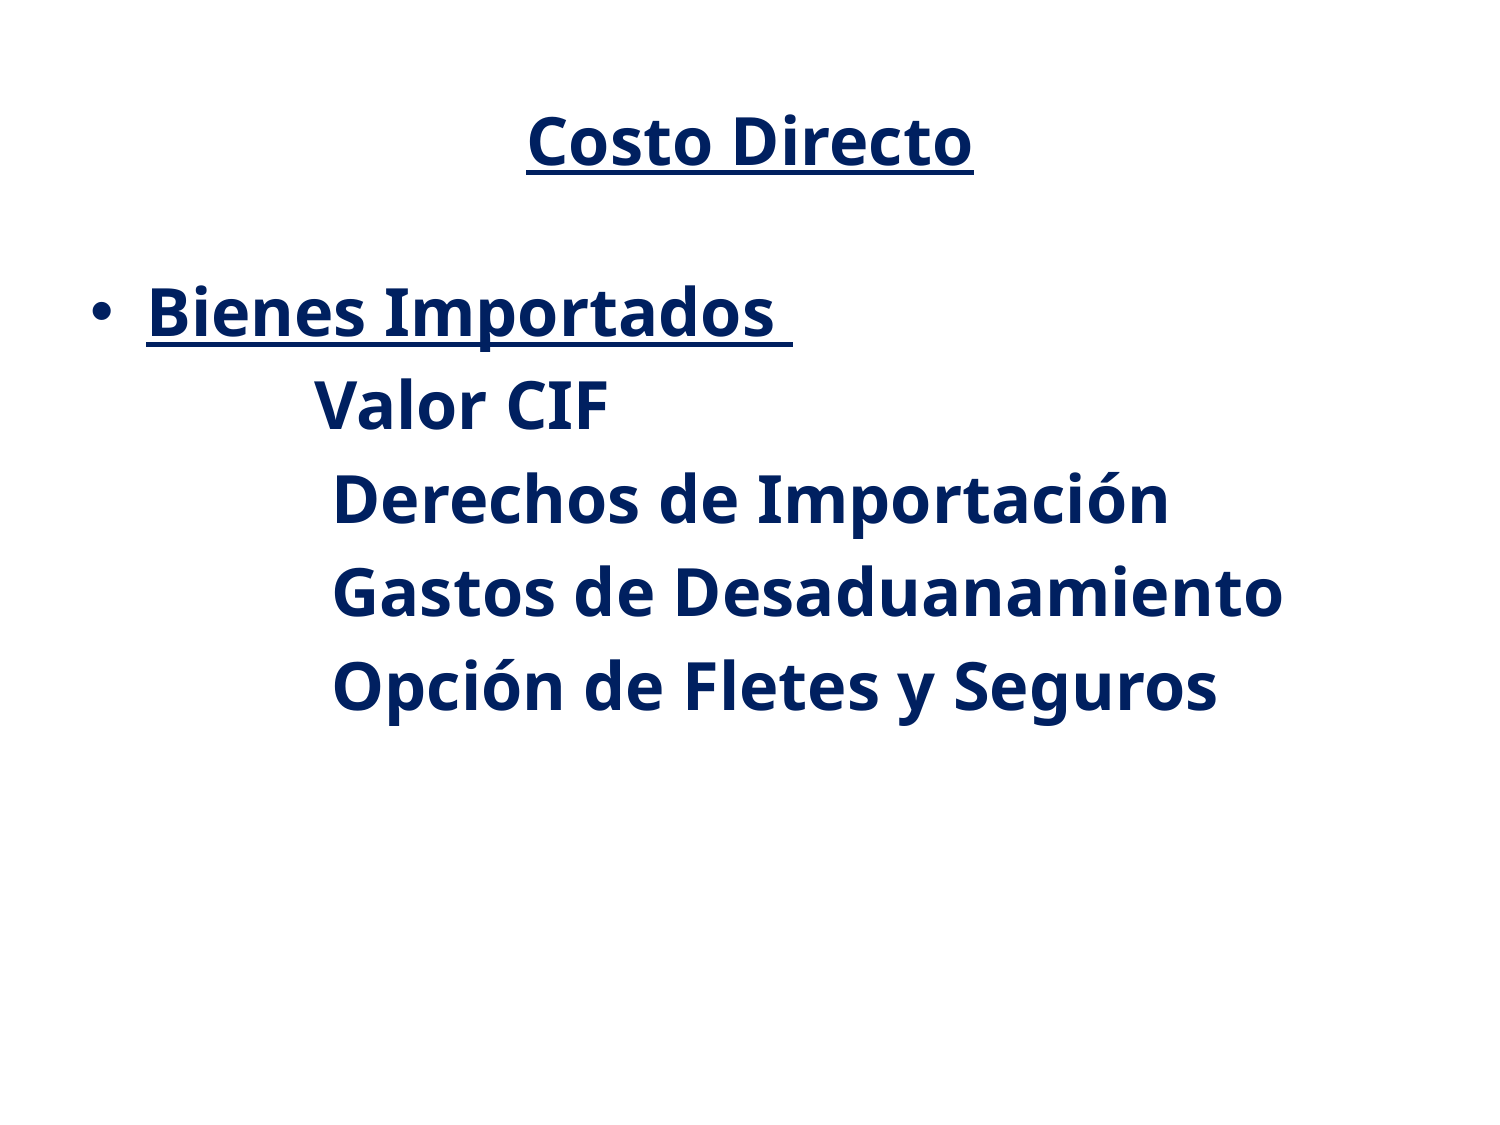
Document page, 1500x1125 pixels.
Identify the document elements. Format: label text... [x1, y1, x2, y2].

title Costo Directo [74, 44, 1426, 233]
list Bienes Importados Valor CIF Derechos de Importación Gastos de Desaduanamiento Opción de Fletes y Seguros [74, 262, 1426, 1006]
